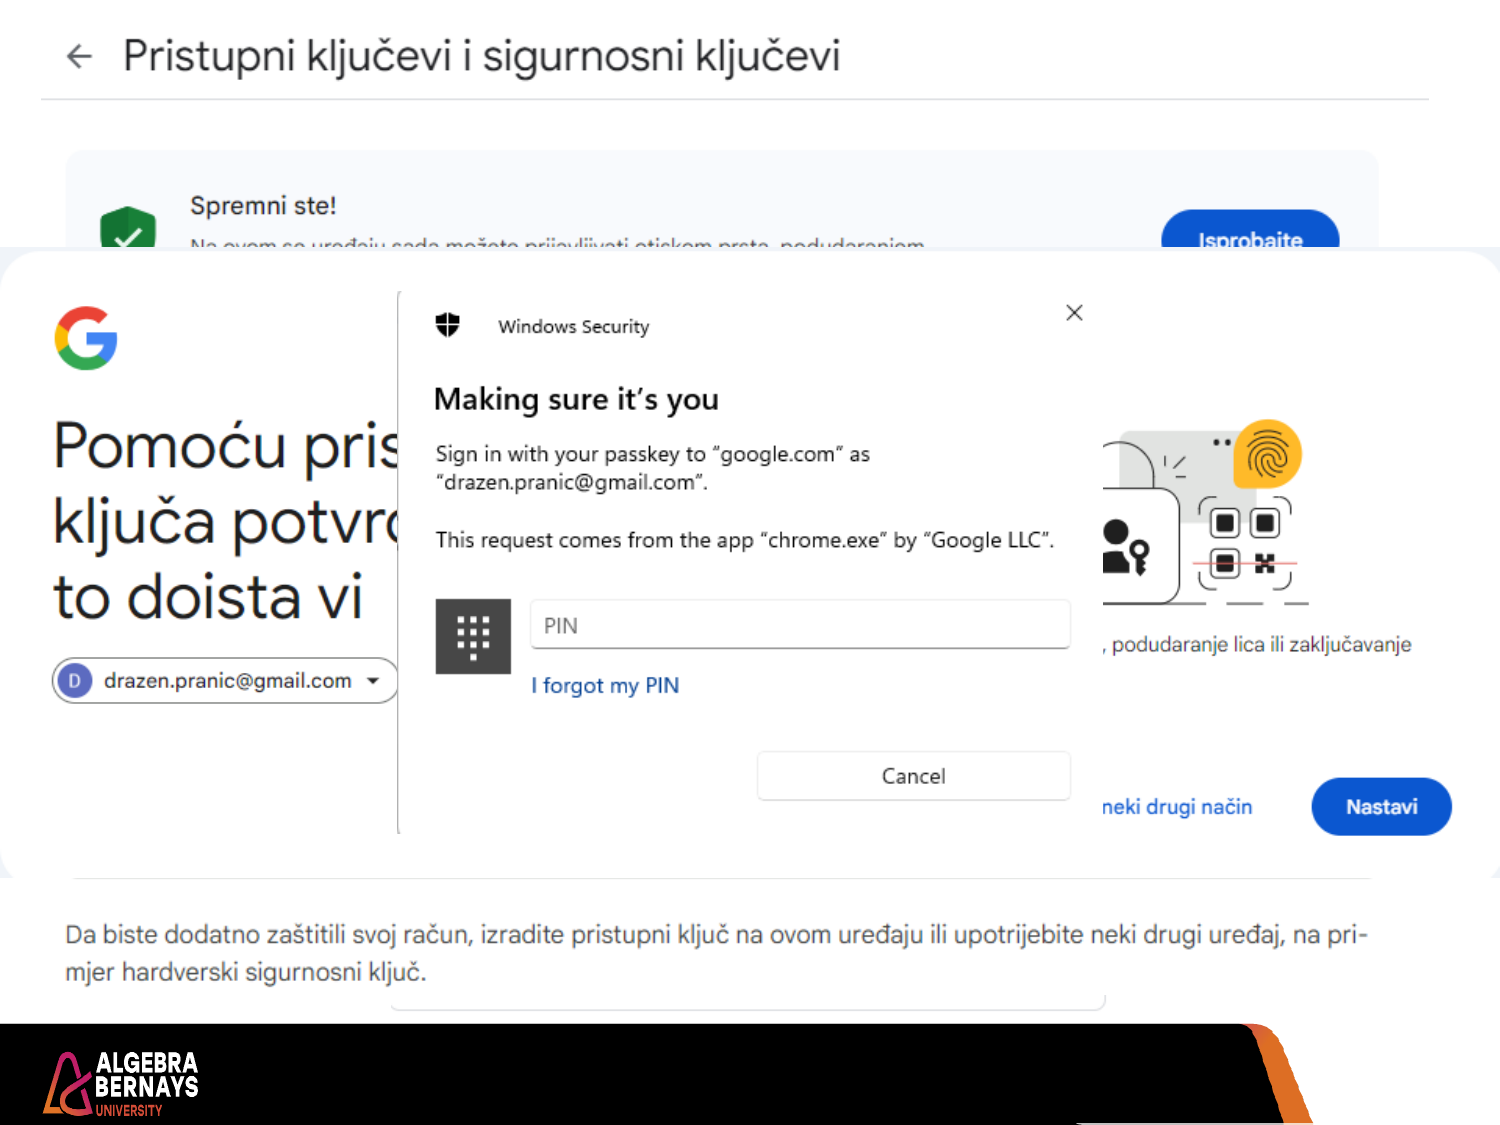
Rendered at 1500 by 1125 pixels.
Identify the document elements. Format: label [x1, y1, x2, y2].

list [391, 995, 1109, 1014]
picture [0, 19, 1500, 995]
picture [0, 1023, 1468, 1125]
